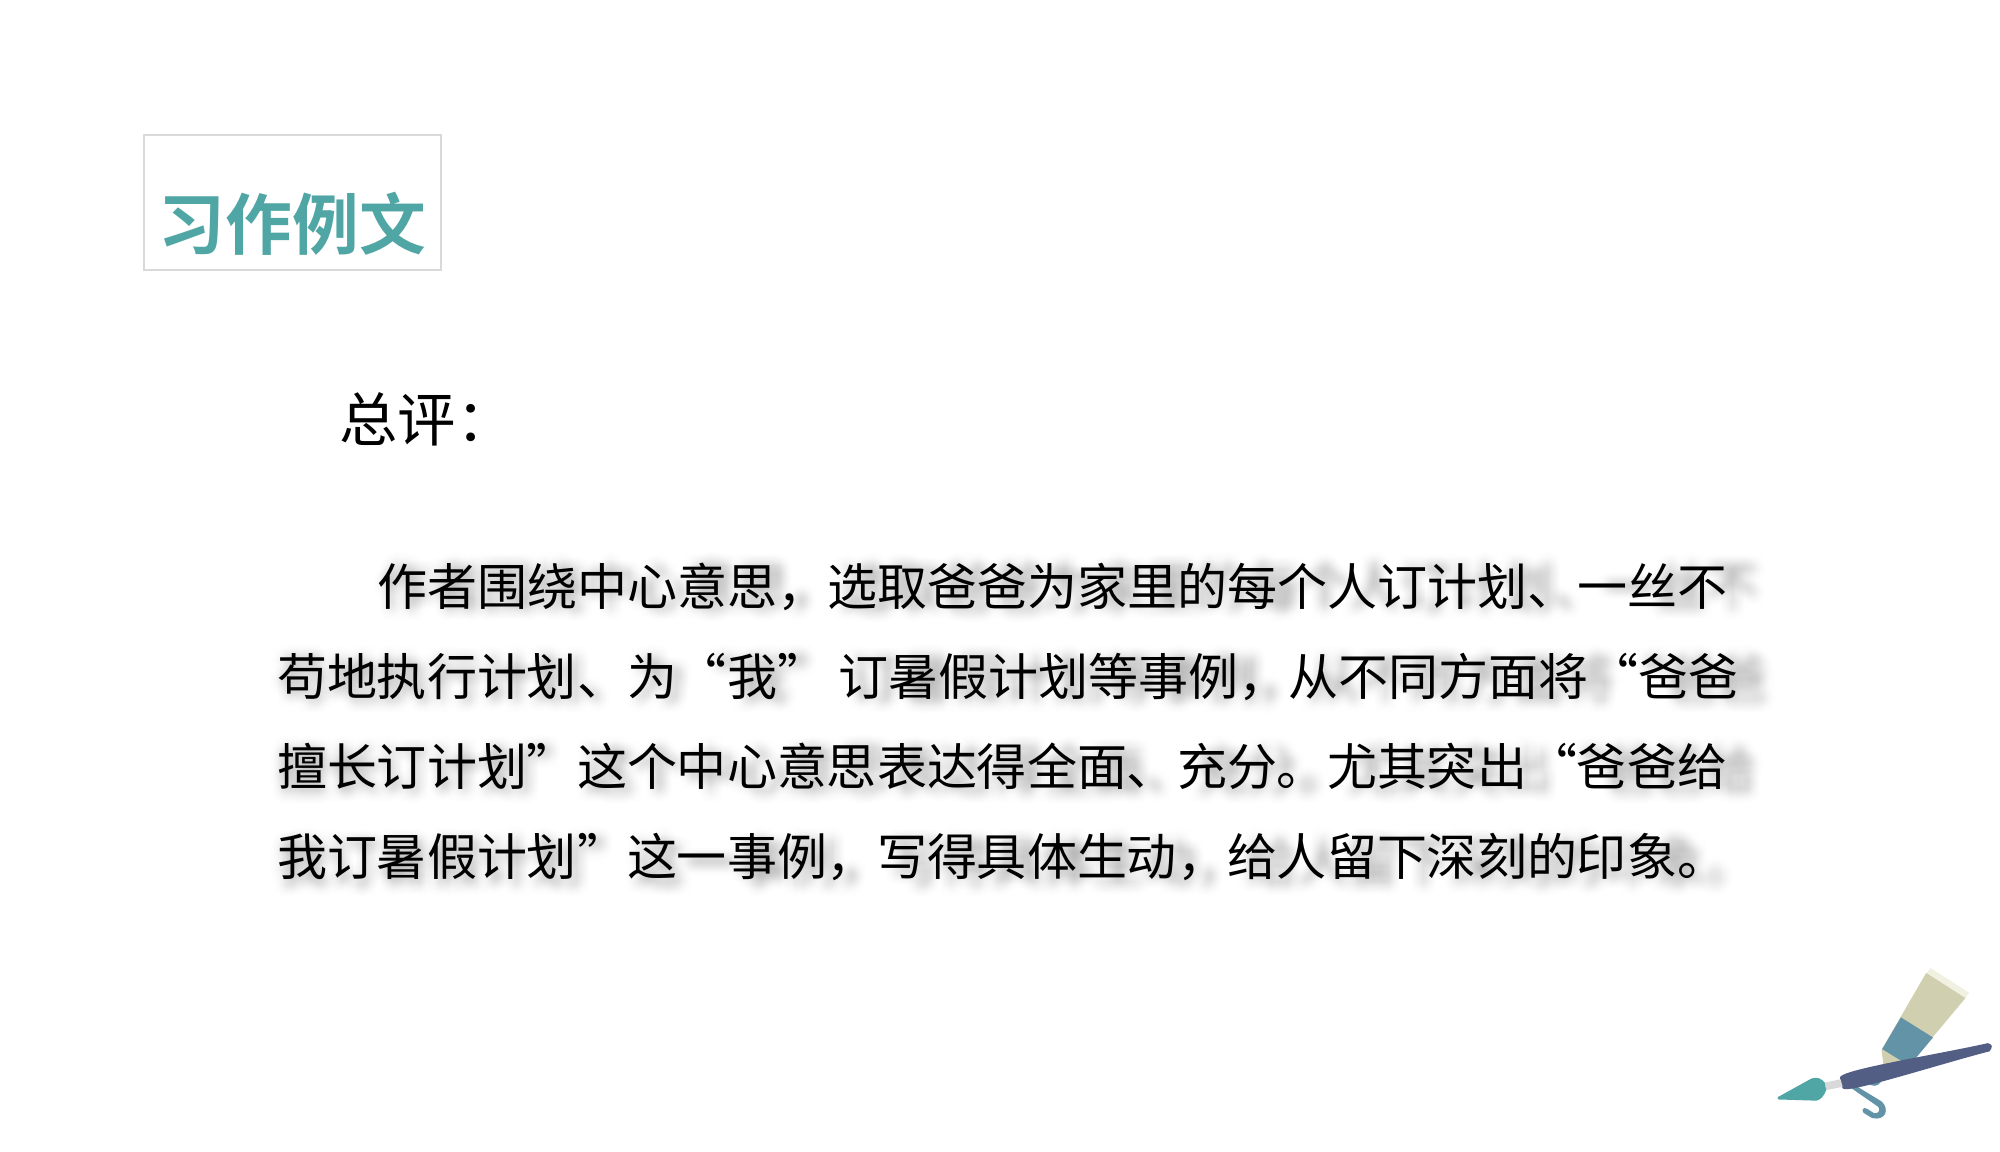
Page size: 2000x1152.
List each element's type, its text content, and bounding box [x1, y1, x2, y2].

text_box 作者围绕中心意思，选取爸爸为家里的每个人订计划、一丝不苟地执行计划、为“我” 订暑假计划等事例，从不同方面将“爸爸擅长订计划”这个中心意思表达得全面、充分。尤其突出“爸爸给我订暑假计划”这一事例，写得具体生动，给人留下深刻的印象。 [262, 517, 1788, 893]
text_box 习作例文 [143, 134, 442, 271]
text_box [1811, 970, 1974, 1152]
text_box 总评： [324, 375, 563, 461]
